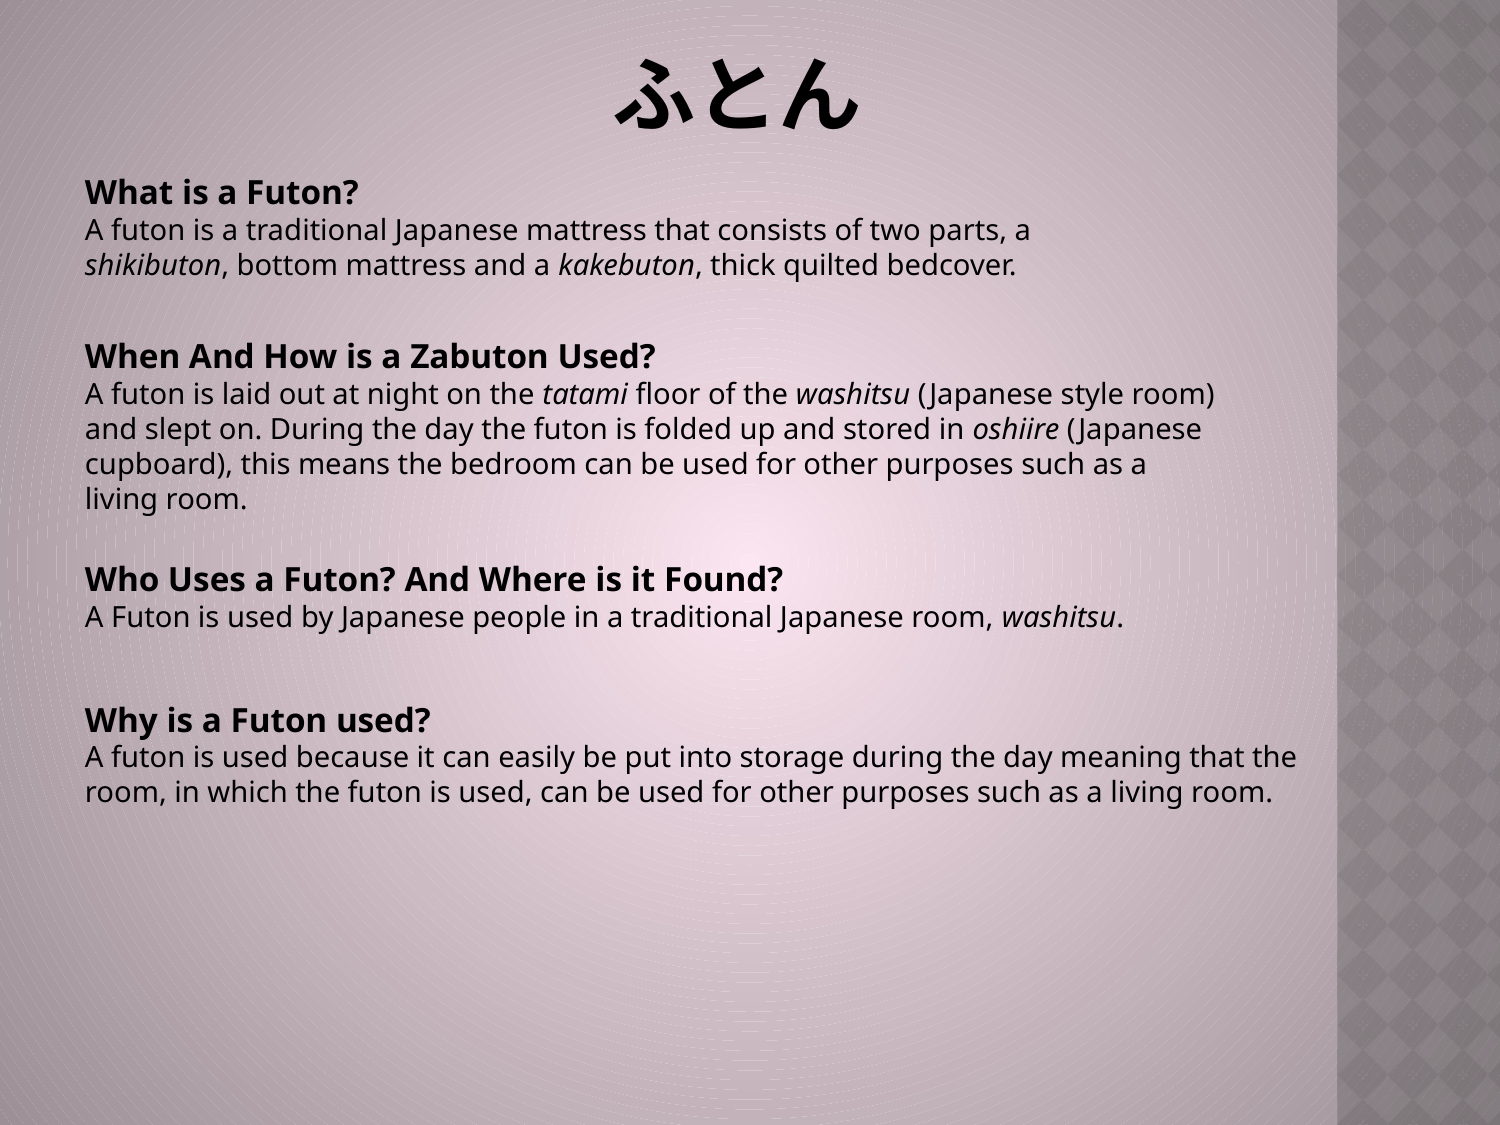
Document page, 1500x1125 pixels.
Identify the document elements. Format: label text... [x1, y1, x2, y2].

text_box ふとん [597, 35, 1020, 150]
text_box Who Uses a Futon? And Where is it Found? A Futon is used by Japanese people in a traditional Japanese room, washitsu. [70, 550, 1336, 691]
text_box Why is a Futon used? A futon is used because it can easily be put into storage during the day meaning that the room, in which the futon is used, can be used for other purposes such as a living room. [70, 691, 1336, 906]
text_box When And How is a Zabuton Used? A futon is laid out at night on the tatami floor of the washitsu (Japanese style room) and slept on. During the day the futon is folded up and stored in oshiire (Japanese cupboard), this means the bedroom can be used for other purposes such as a living room. [70, 328, 1243, 523]
text_box What is a Futon? A futon is a traditional Japanese mattress that consists of two parts, a shikibuton, bottom mattress and a kakebuton, thick quilted bedcover. [70, 163, 1149, 289]
